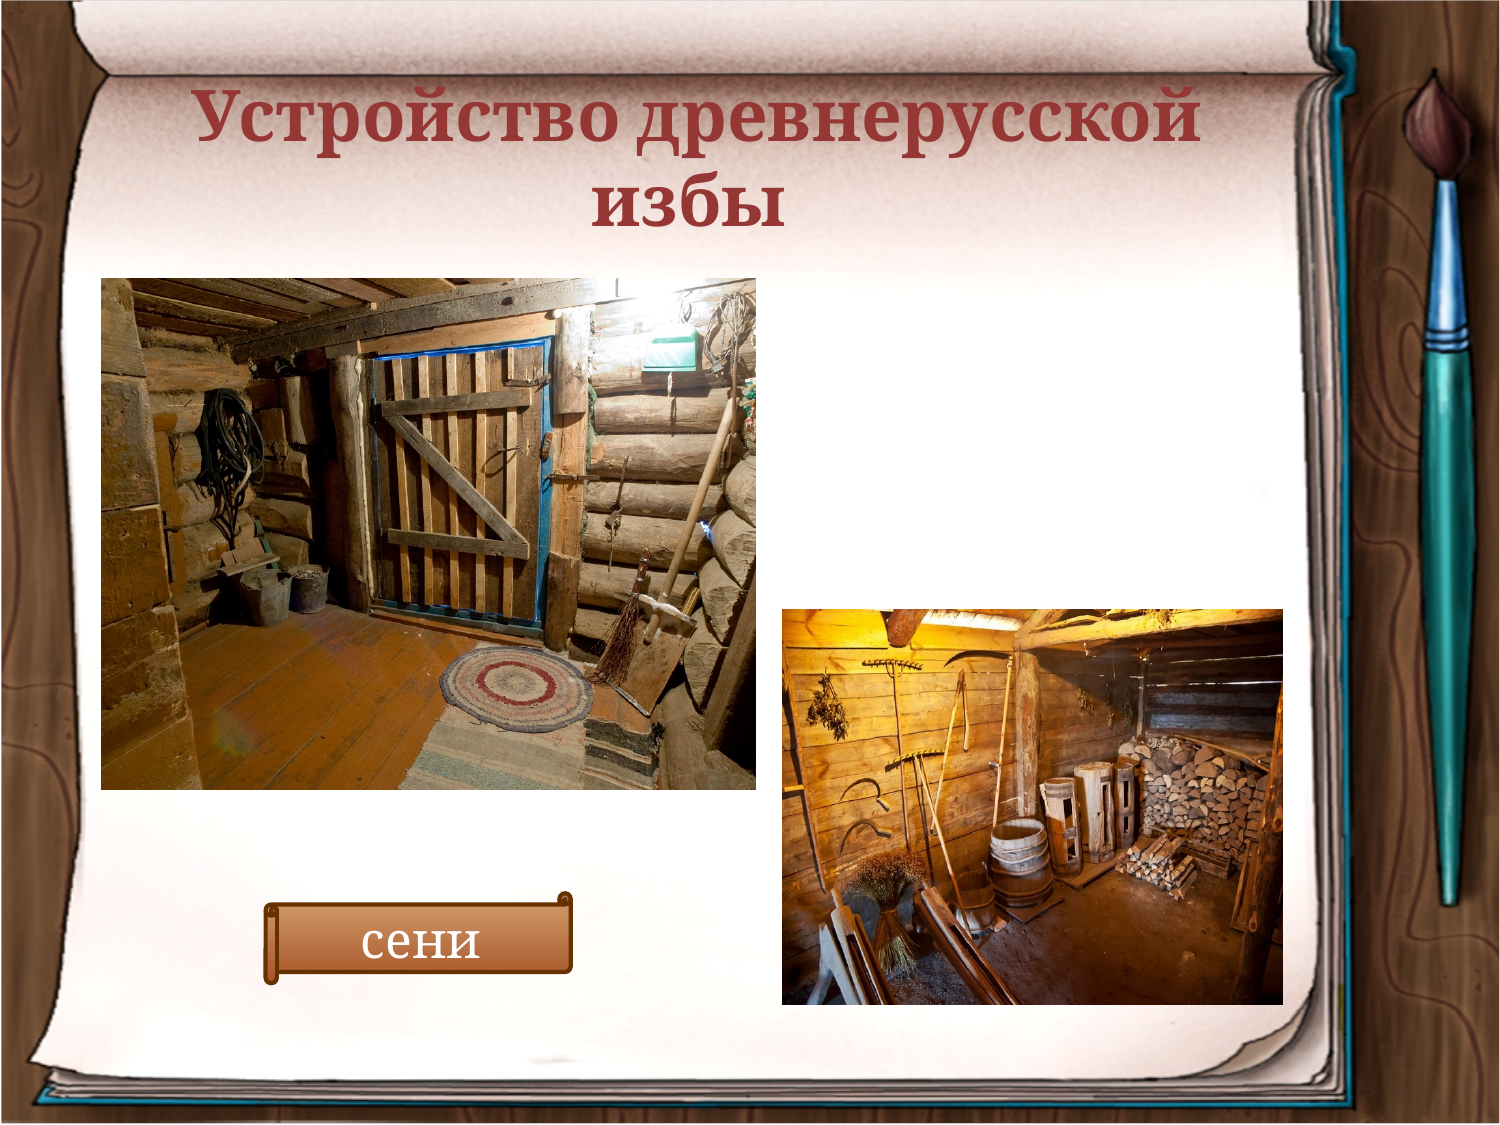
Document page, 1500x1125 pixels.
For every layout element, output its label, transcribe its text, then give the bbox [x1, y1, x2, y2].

text_box сени [263, 891, 573, 986]
title Устройство древнерусской избы [100, 61, 1294, 249]
picture [0, 0, 1500, 1125]
